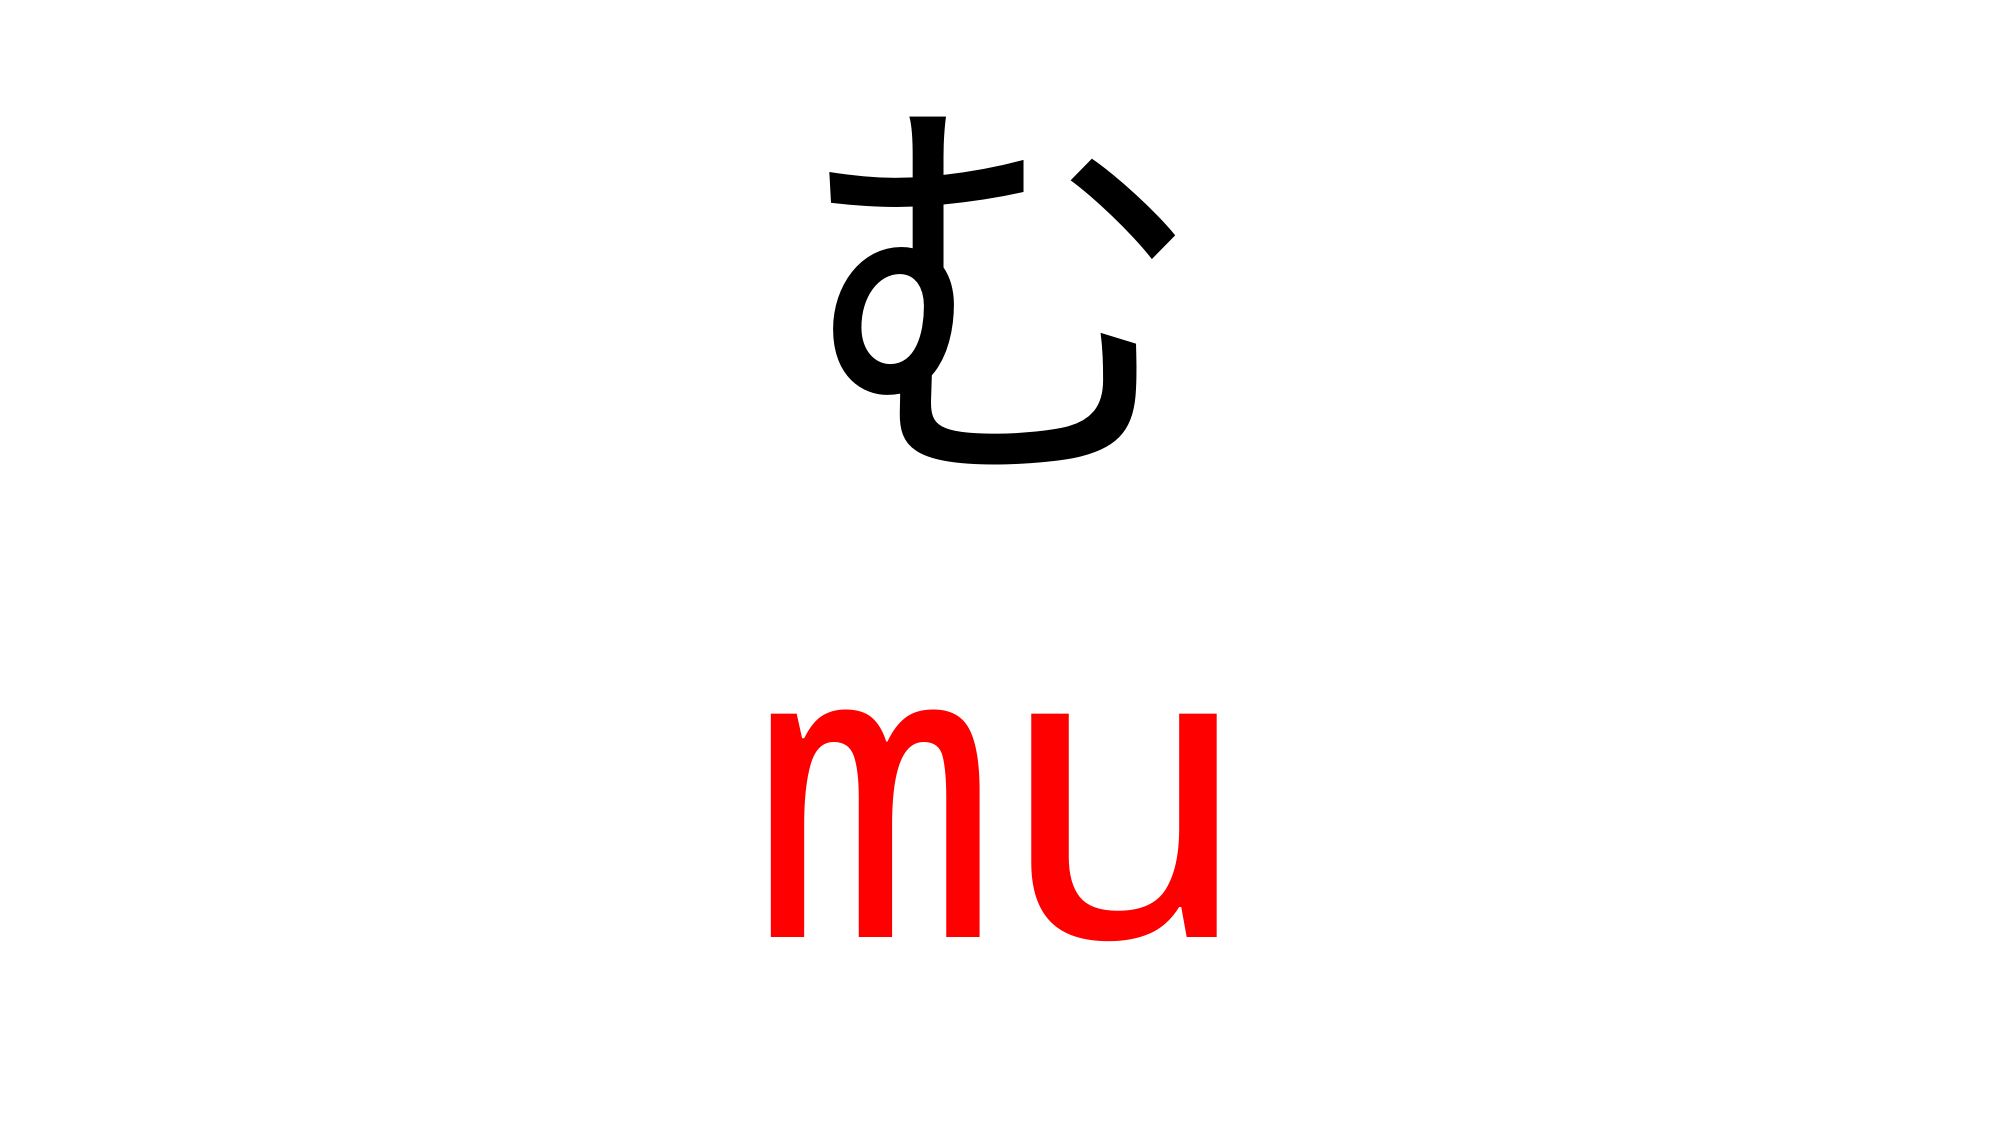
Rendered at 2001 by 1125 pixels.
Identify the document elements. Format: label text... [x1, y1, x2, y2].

text_box mu [249, 562, 1750, 1036]
title む [249, 71, 1750, 545]
